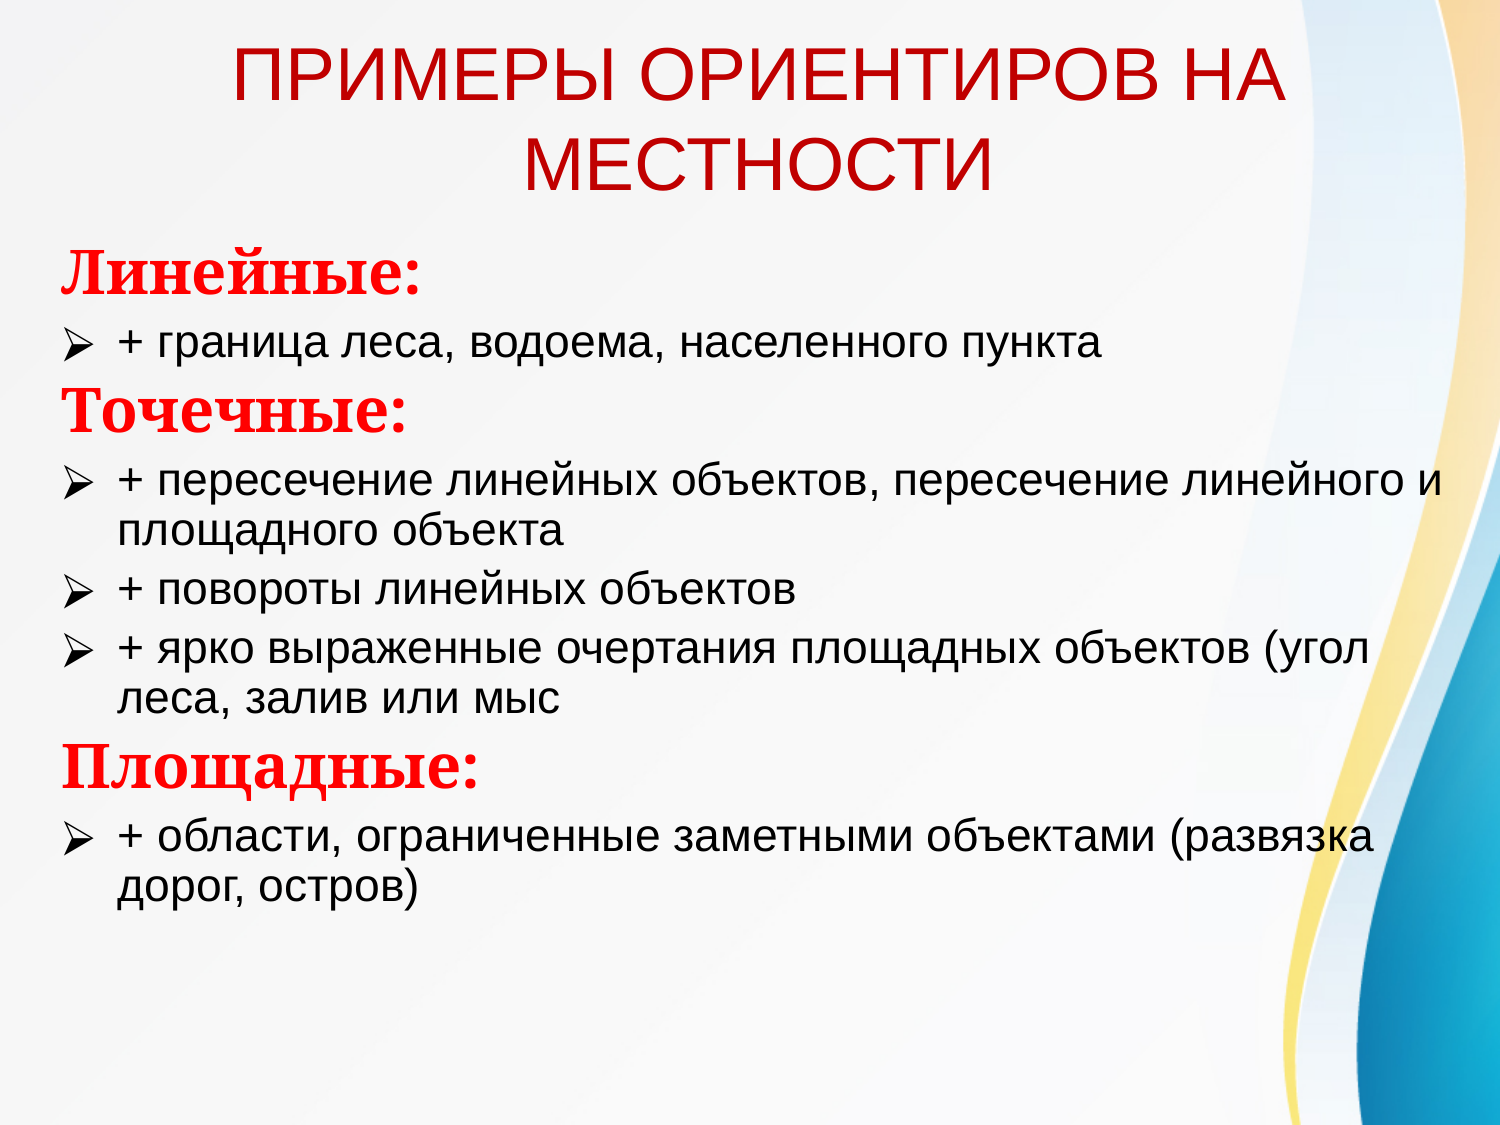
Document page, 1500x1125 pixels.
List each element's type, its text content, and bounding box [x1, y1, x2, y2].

list Линейные: + граница леса, водоема, населенного пункта Точечные: + пересечение линейных объектов, пересечение линейного и площадного объекта + повороты линейных объектов + ярко выраженные очертания площадных объектов (угол леса, залив или мыс Площадные: + области, ограниченные заметными объектами (развязка дорог, остров) [46, 234, 1473, 977]
picture [0, 0, 1500, 1125]
title ПРИМЕРЫ ОРИЕНТИРОВ НА МЕСТНОСТИ [46, 46, 1473, 185]
